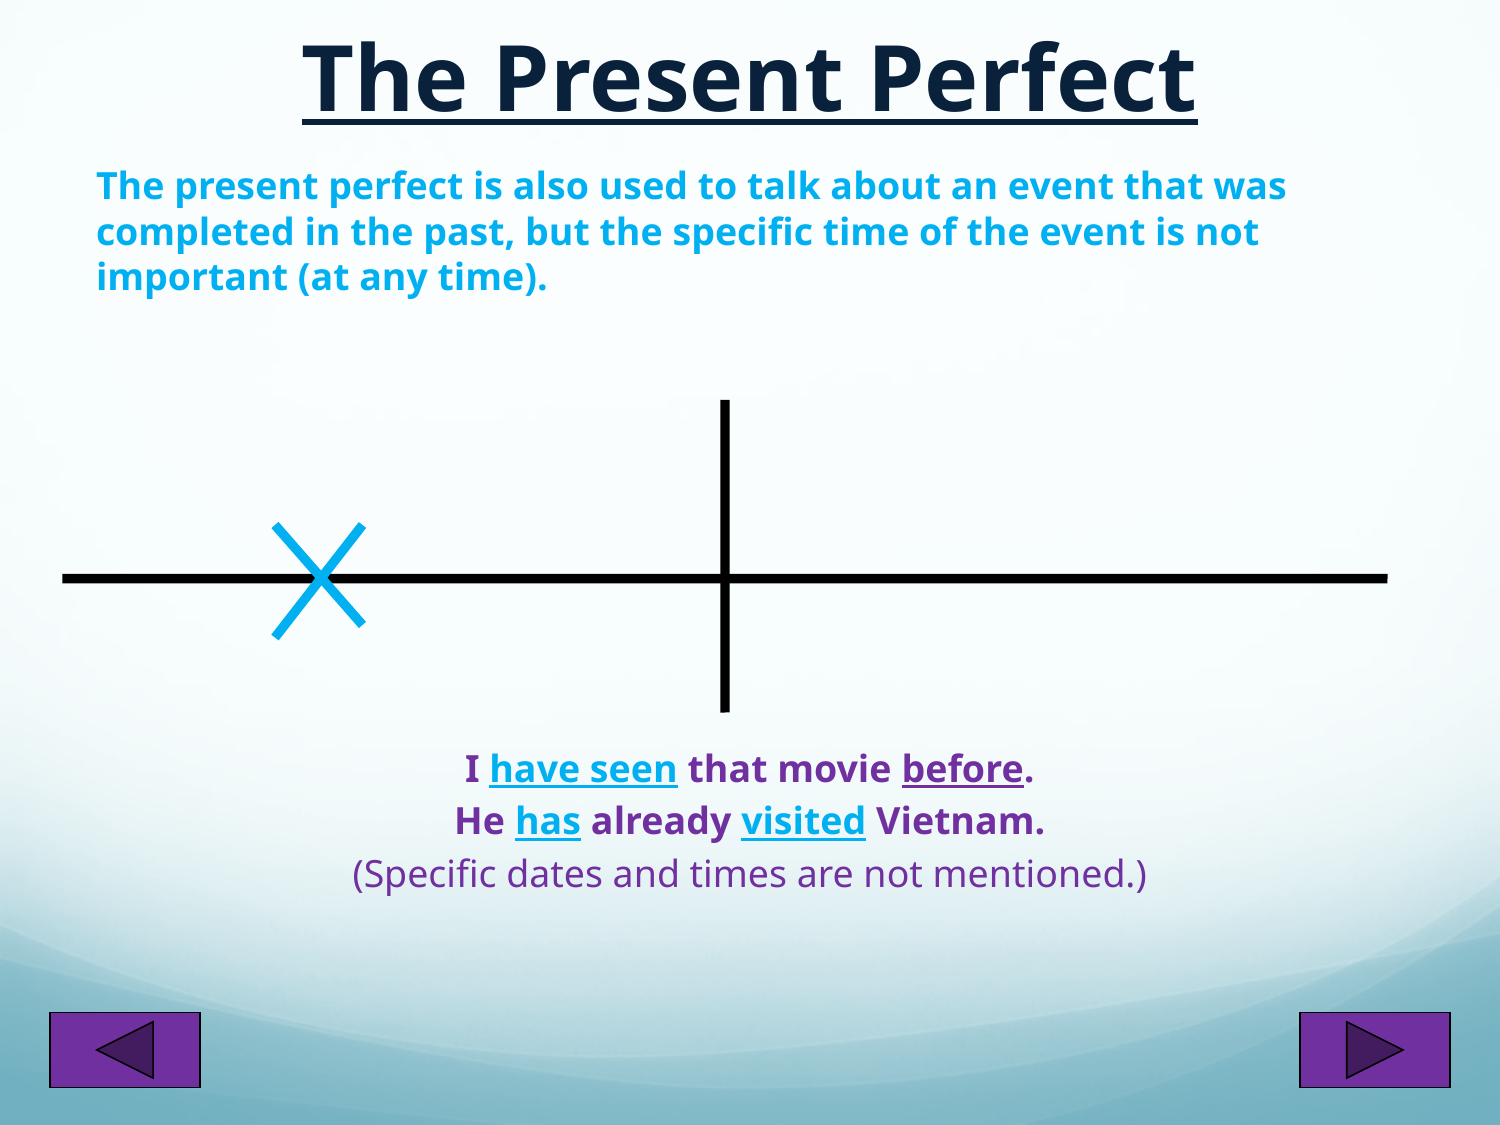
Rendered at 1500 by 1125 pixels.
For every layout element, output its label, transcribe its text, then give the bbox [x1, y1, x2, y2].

text_box The present perfect is also used to talk about an event that was completed in the past, but the specific time of the event is not important (at any time). [24, 149, 1450, 413]
text_box The Present Perfect [24, 12, 1475, 138]
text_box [274, 524, 363, 638]
text_box I have seen that movie before. He has already visited Vietnam. (Specific dates and times are not mentioned.) [0, 737, 1500, 888]
text_box [49, 1012, 200, 1088]
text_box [61, 399, 1388, 713]
text_box [1299, 1012, 1450, 1088]
